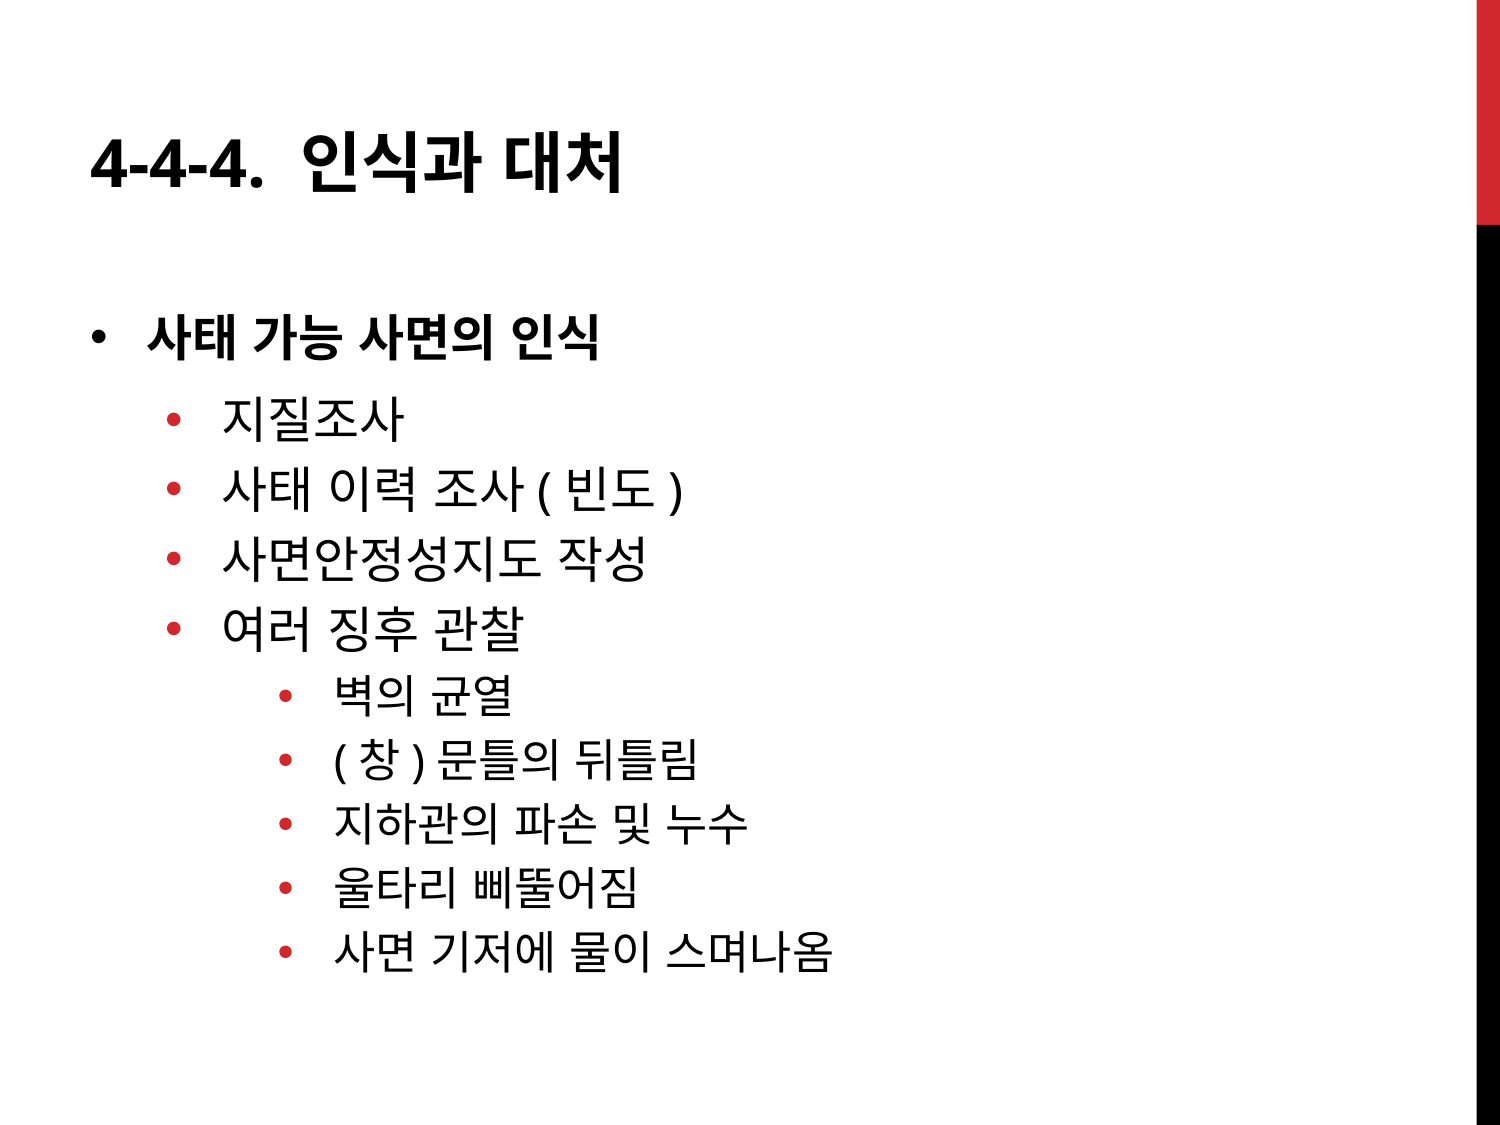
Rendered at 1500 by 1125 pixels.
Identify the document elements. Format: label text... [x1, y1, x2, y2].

list 4-4-4. 인식과 대처 사태 가능 사면의 인식 지질조사 사태 이력 조사(빈도) 사면안정성지도 작성 여러 징후 관찰 벽의 균열 (창)문틀의 뒤틀림 지하관의 파손 및 누수 울타리 삐뚤어짐 사면 기저에 물이 스며나옴 [75, 113, 1325, 1005]
